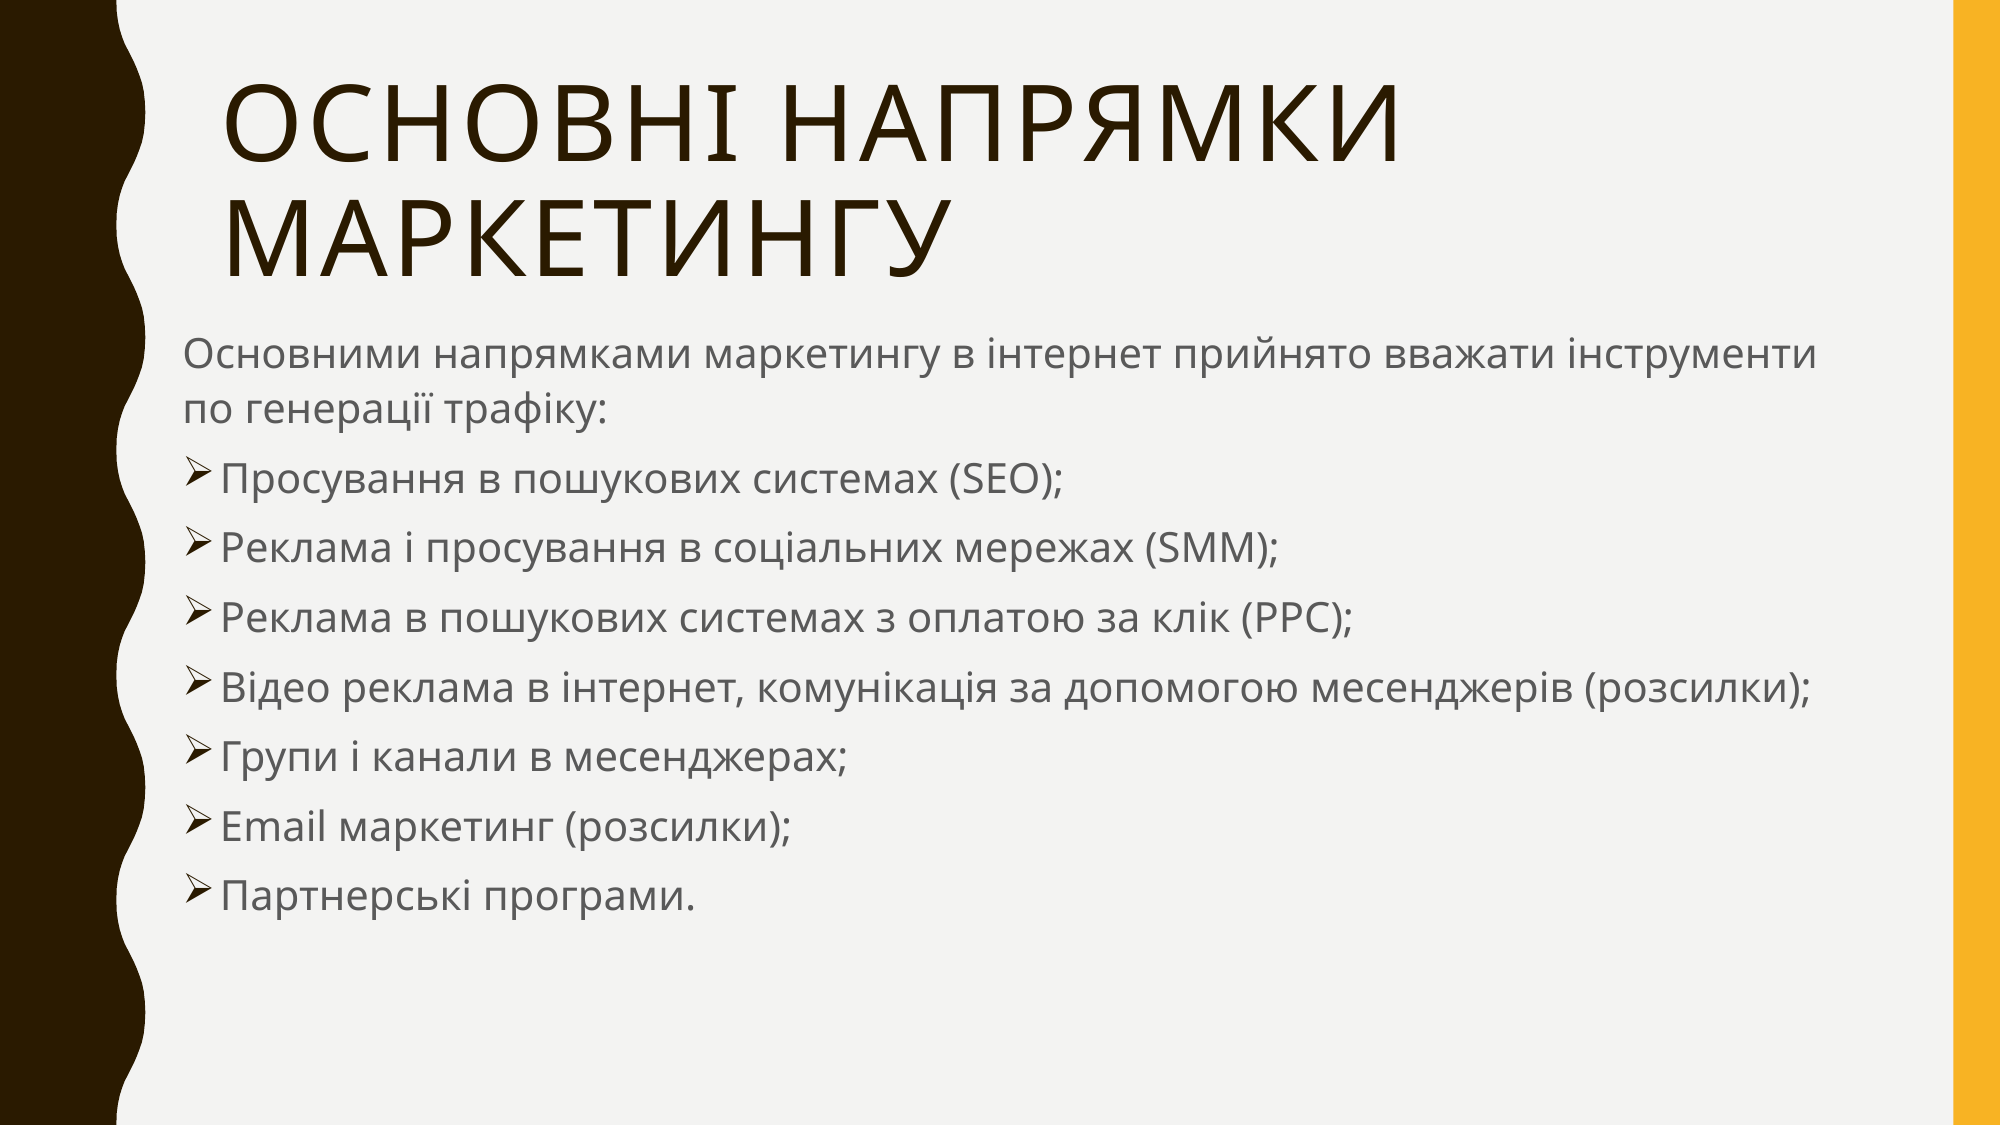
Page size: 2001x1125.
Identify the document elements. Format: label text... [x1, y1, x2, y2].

title Основні напрямки маркетингу [205, 62, 1875, 249]
list Основними напрямками маркетингу в інтернет прийнято вважати інструменти по генерації трафіку: Просування в пошукових системах (SEO); Реклама і просування в соціальних мережах (SMM); Реклама в пошукових системах з оплатою за клік (PPC); Відео реклама в інтернет, комунікація за допомогою месенджерів (розсилки); Групи і канали в месенджерах; Email маркетинг (розсилки); Партнерські програми. [167, 249, 1875, 965]
